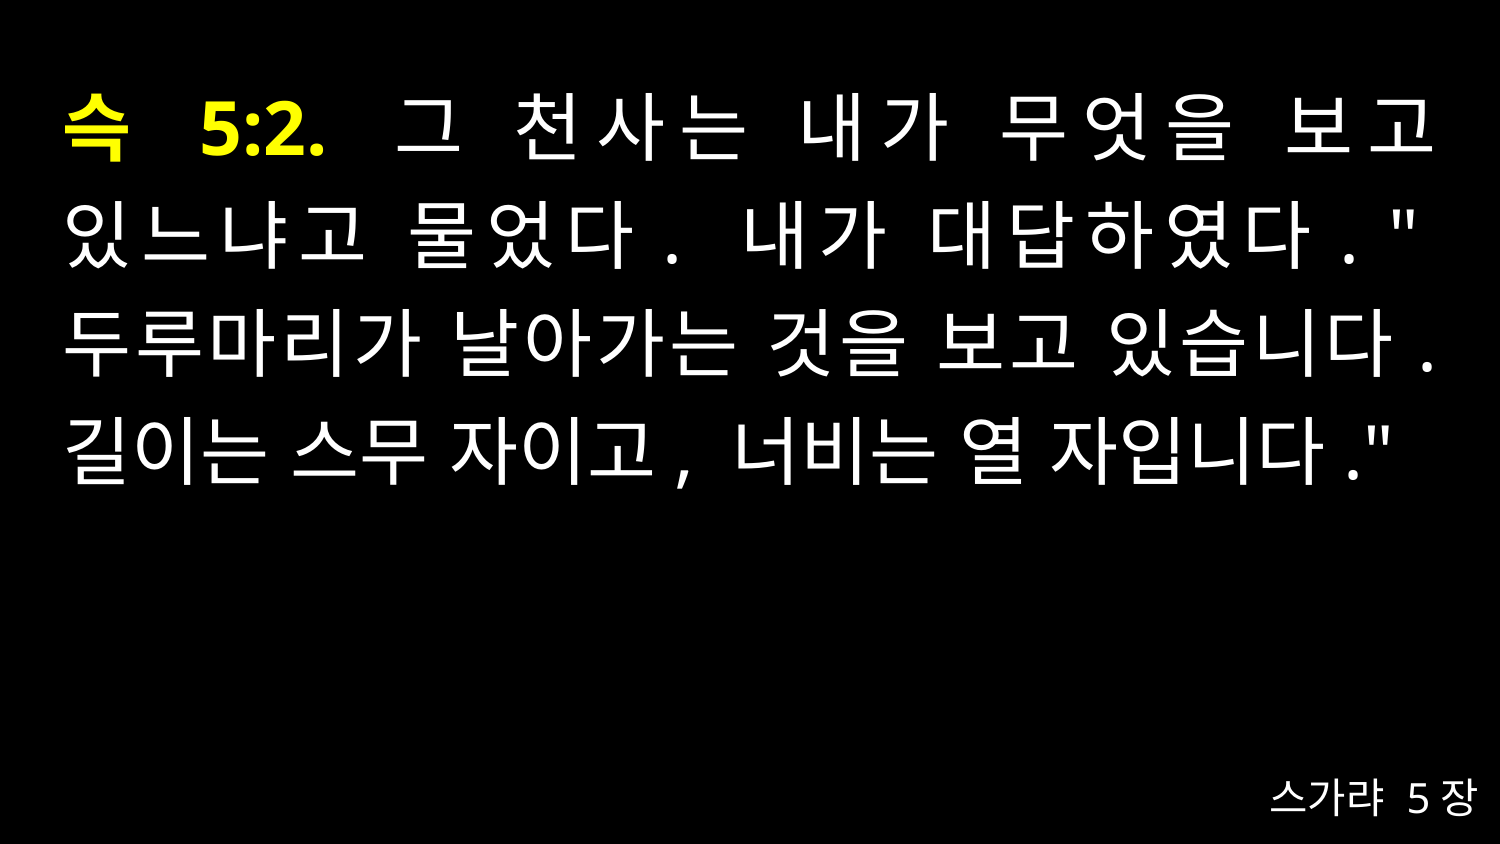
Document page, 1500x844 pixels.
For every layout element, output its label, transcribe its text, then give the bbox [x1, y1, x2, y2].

title 슥 5:2. 그 천사는 내가 무엇을 보고 있느냐고 물었다. 내가 대답하였다. "두루마리가 날아가는 것을 보고 있습니다. 길이는 스무 자이고, 너비는 열 자입니다." [0, 0, 1500, 844]
subtitle 스가랴 5장 [916, 770, 1500, 844]
